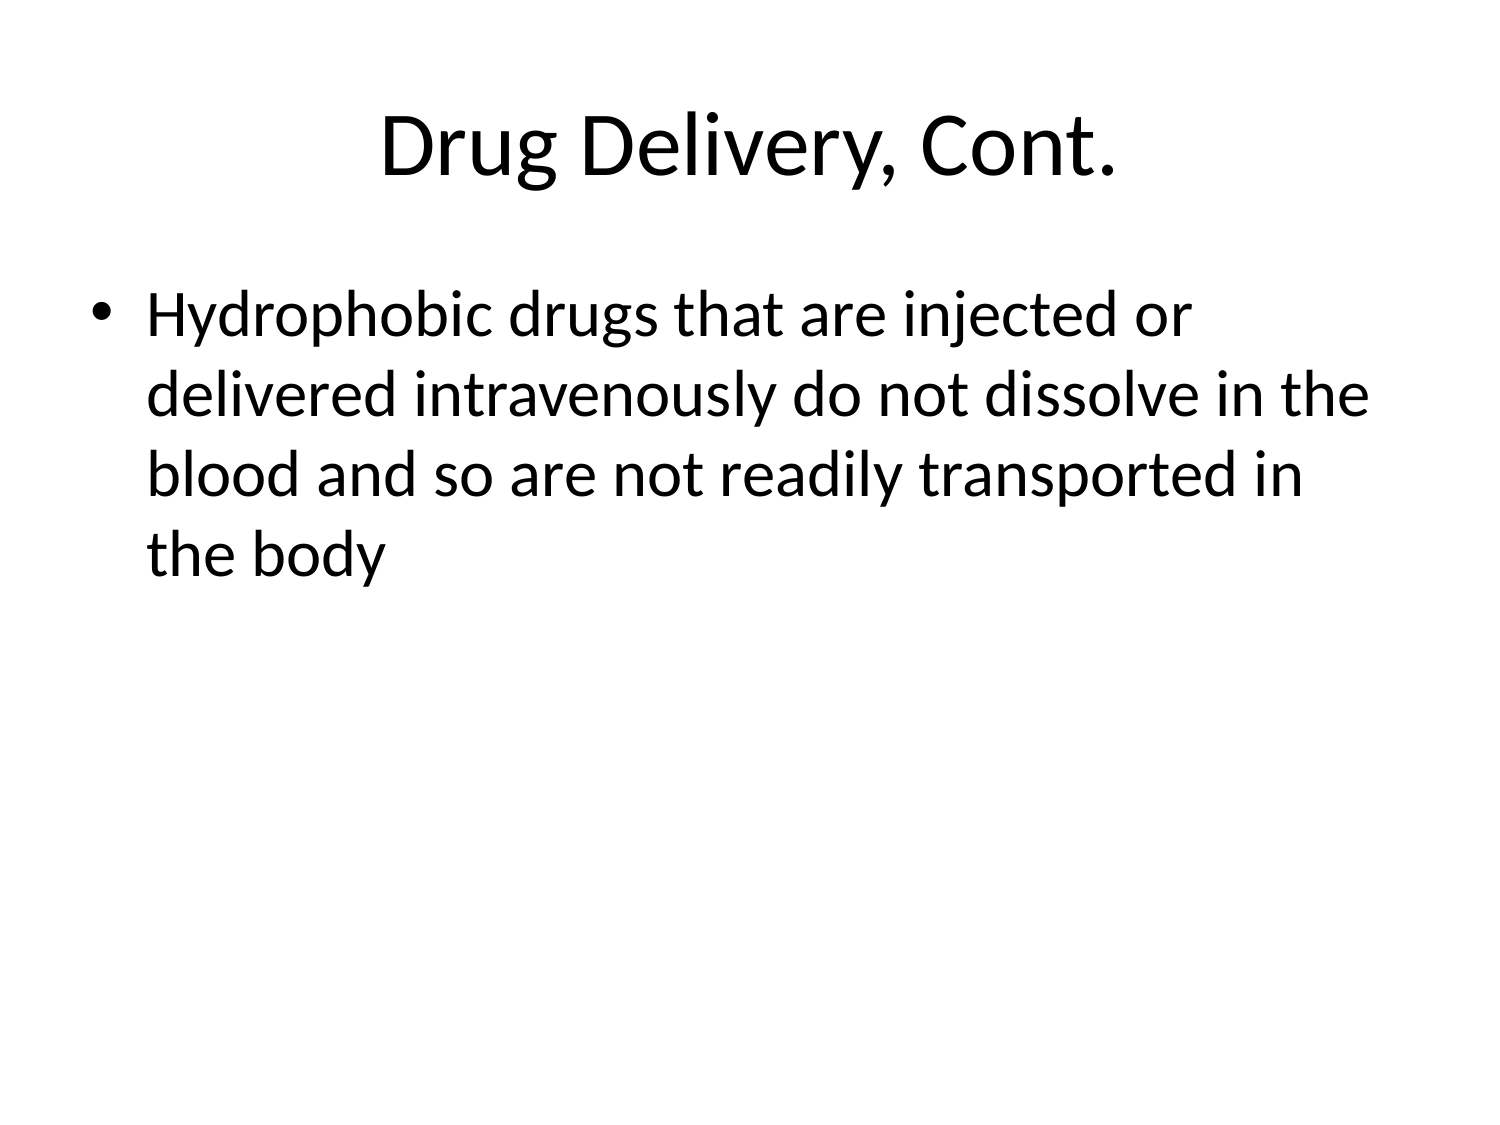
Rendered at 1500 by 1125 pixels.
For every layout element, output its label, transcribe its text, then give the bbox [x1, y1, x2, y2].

title Drug Delivery, Cont. [75, 45, 1425, 233]
list Hydrophobic drugs that are injected or delivered intravenously do not dissolve in the blood and so are not readily transported in the body [75, 262, 1425, 1005]
